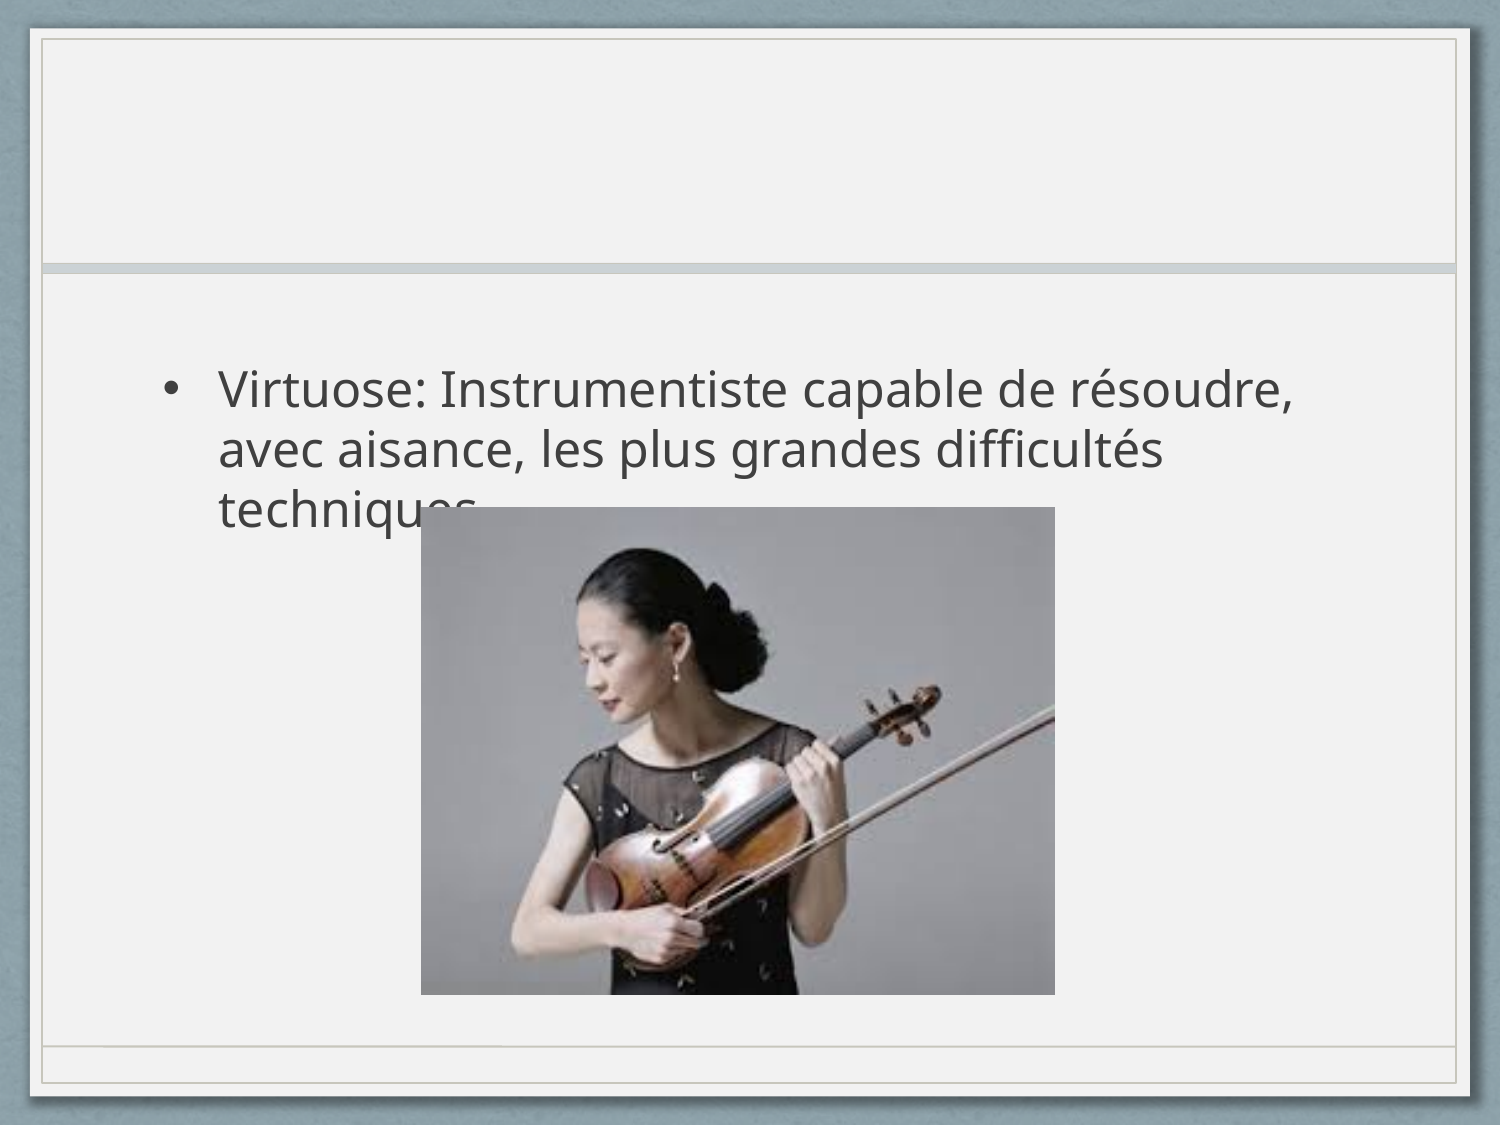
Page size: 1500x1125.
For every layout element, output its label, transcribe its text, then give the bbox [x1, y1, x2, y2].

list Virtuose: Instrumentiste capable de résoudre, avec aisance, les plus grandes difficultés techniques. [147, 350, 1353, 995]
picture [421, 507, 1055, 996]
